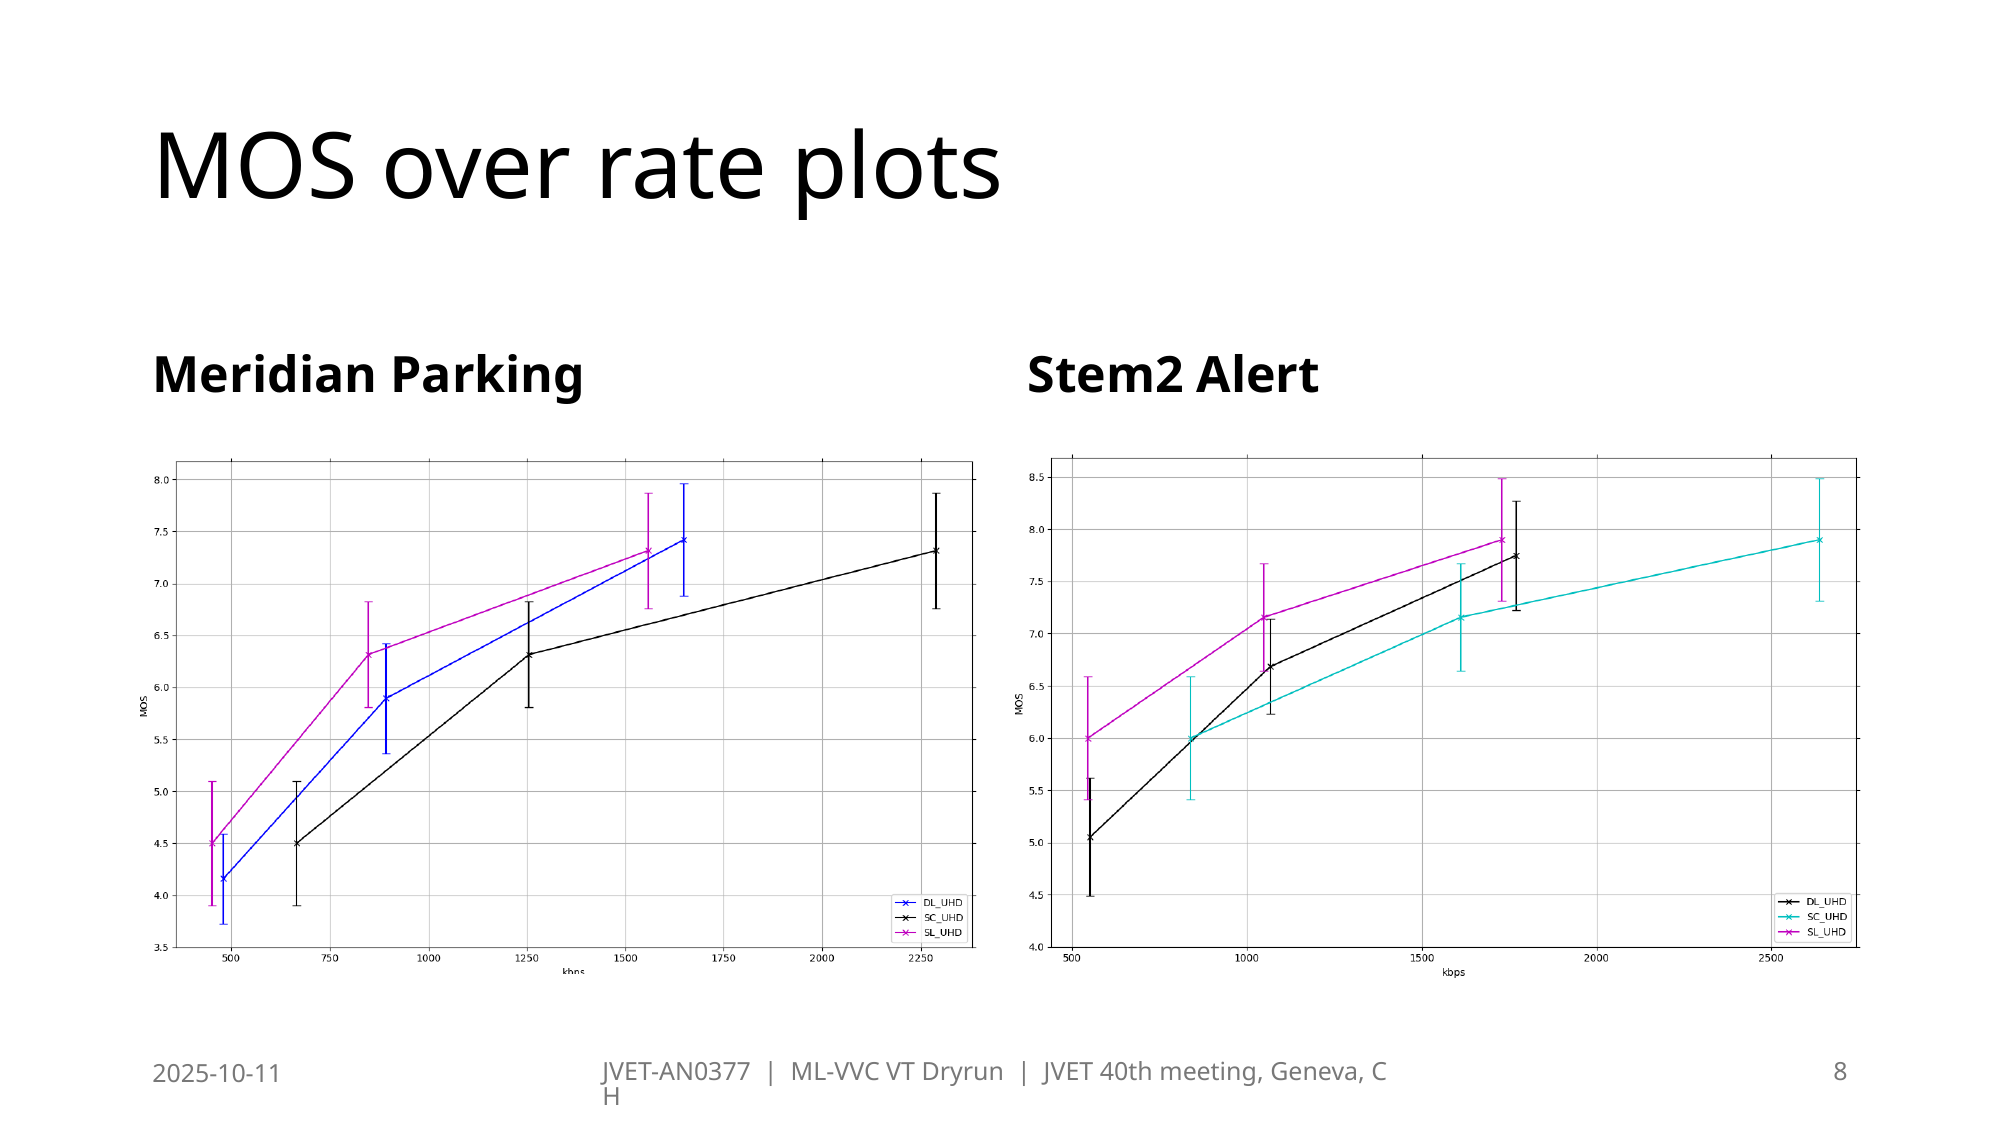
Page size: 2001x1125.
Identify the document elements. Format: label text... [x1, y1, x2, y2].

slide_number 8 [1412, 1042, 1863, 1103]
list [1011, 447, 1864, 979]
footer JVET-AN0377 | ML-VVC VT Dryrun | JVET 40th meeting, Geneva, CH [587, 1042, 1412, 1103]
title MOS over rate plots [137, 59, 1863, 278]
list Meridian Parking [137, 275, 984, 411]
list Stem2 Alert [1012, 275, 1863, 411]
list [137, 451, 985, 975]
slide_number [137, 1042, 587, 1103]
